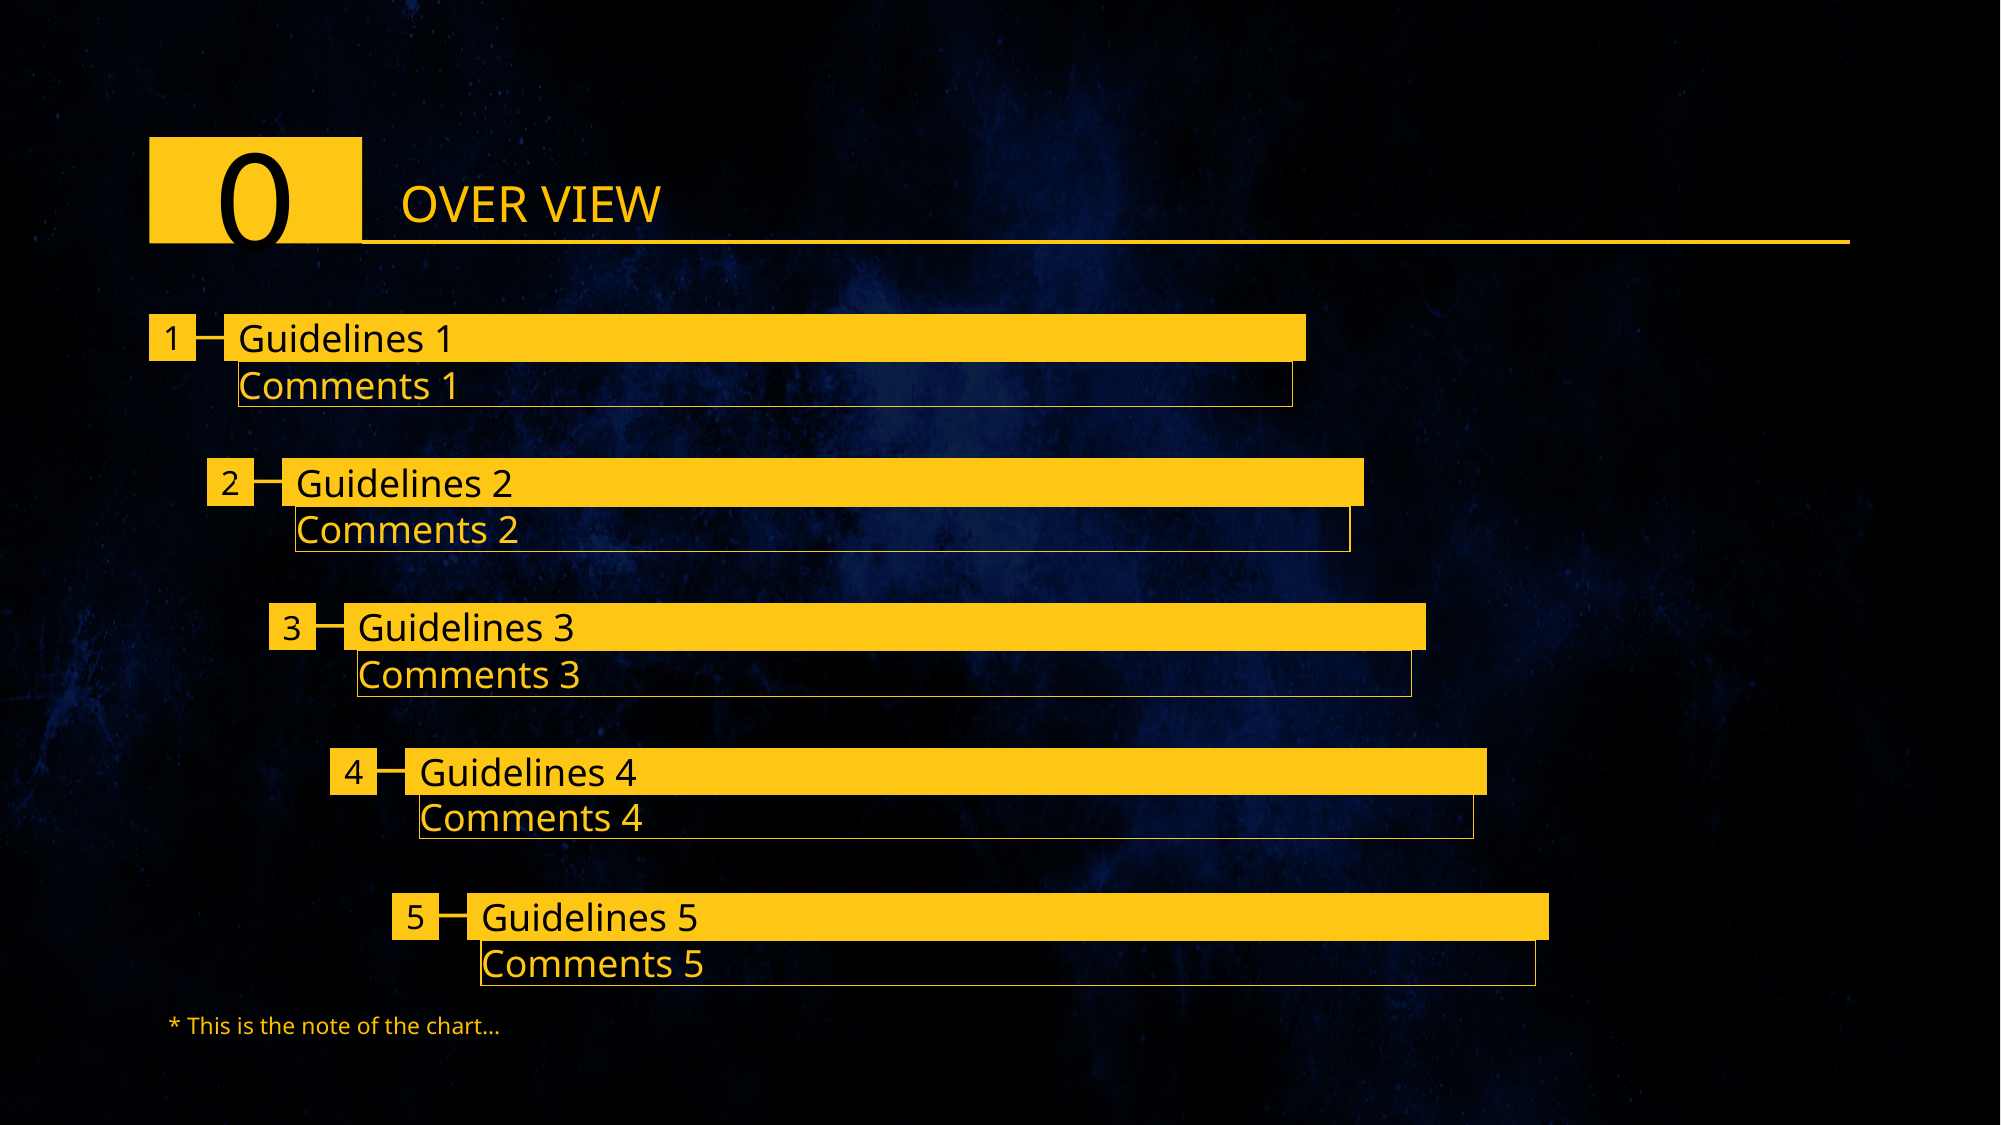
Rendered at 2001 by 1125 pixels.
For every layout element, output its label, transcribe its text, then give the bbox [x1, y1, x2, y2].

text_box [149, 136, 1851, 244]
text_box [330, 747, 1488, 839]
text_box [149, 314, 1306, 408]
text_box * This is the note of the chart… [153, 1003, 516, 1047]
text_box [392, 892, 1549, 986]
picture [0, 0, 2001, 1125]
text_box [207, 458, 1364, 552]
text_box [268, 603, 1426, 697]
